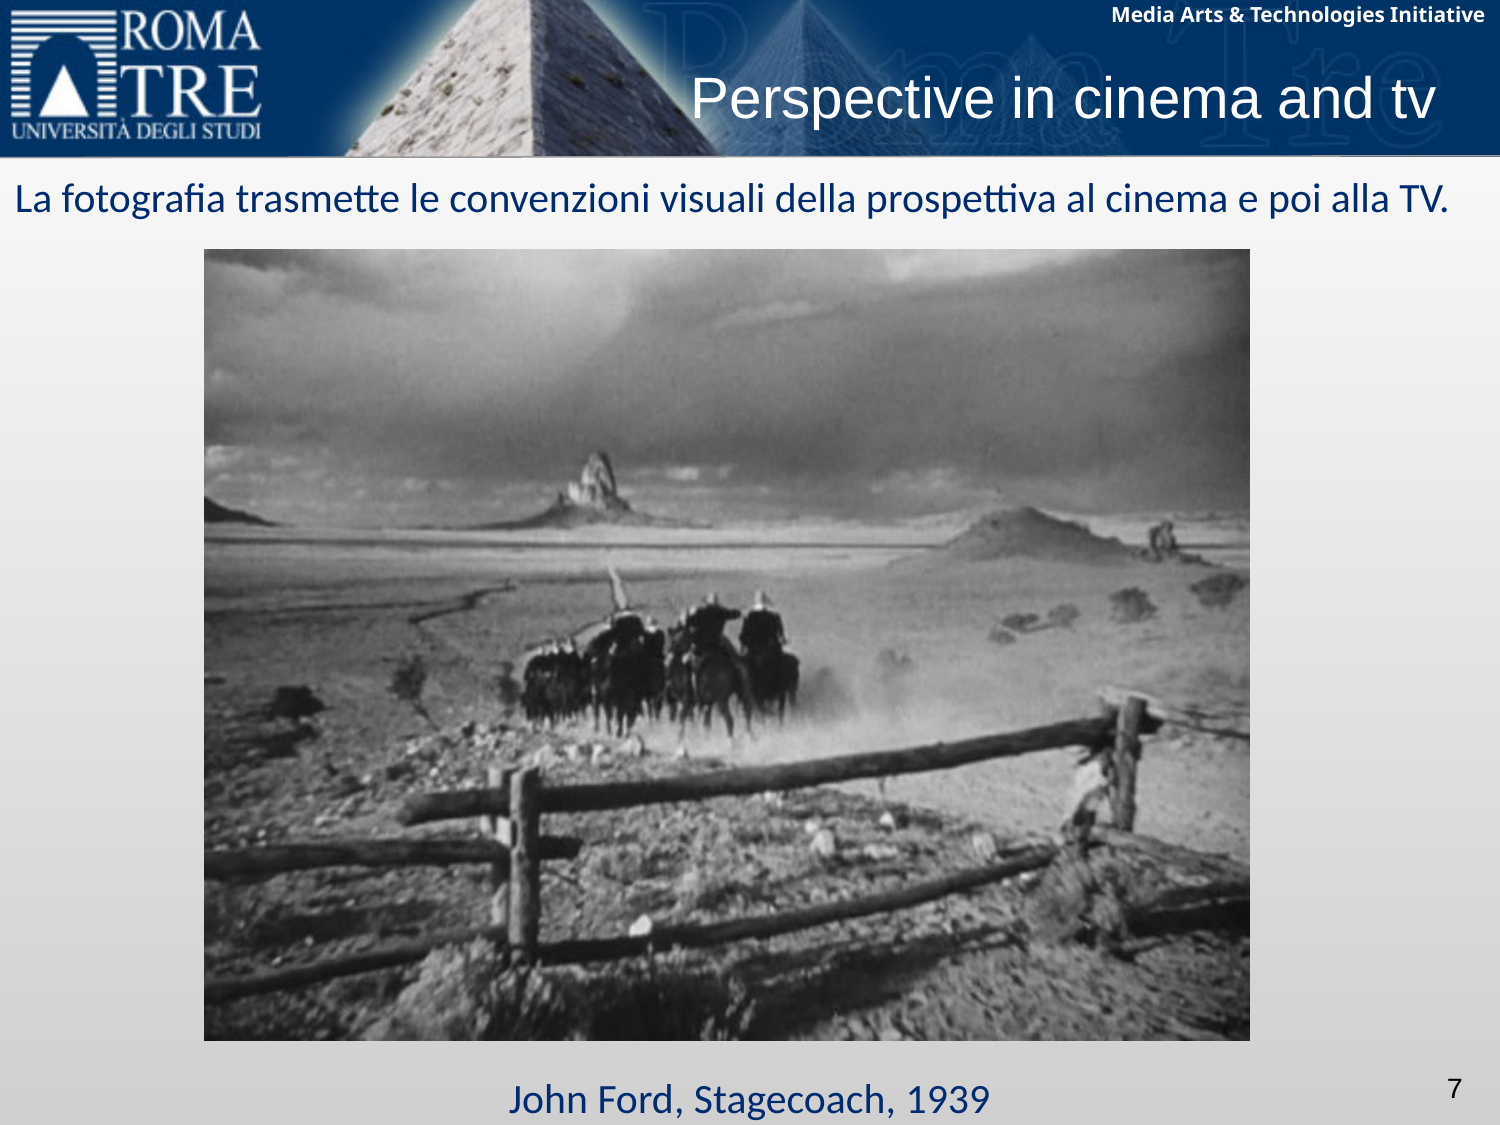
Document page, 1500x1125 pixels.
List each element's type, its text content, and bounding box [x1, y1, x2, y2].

text_box La fotografia trasmette le convenzioni visuali della prospettiva al cinema e poi alla TV. [0, 163, 1500, 229]
text_box Perspective in cinema and tv [676, 53, 1453, 138]
picture [203, 249, 1251, 1041]
text_box John Ford, Stagecoach, 1939 [0, 1064, 1500, 1125]
picture [0, 0, 1500, 156]
